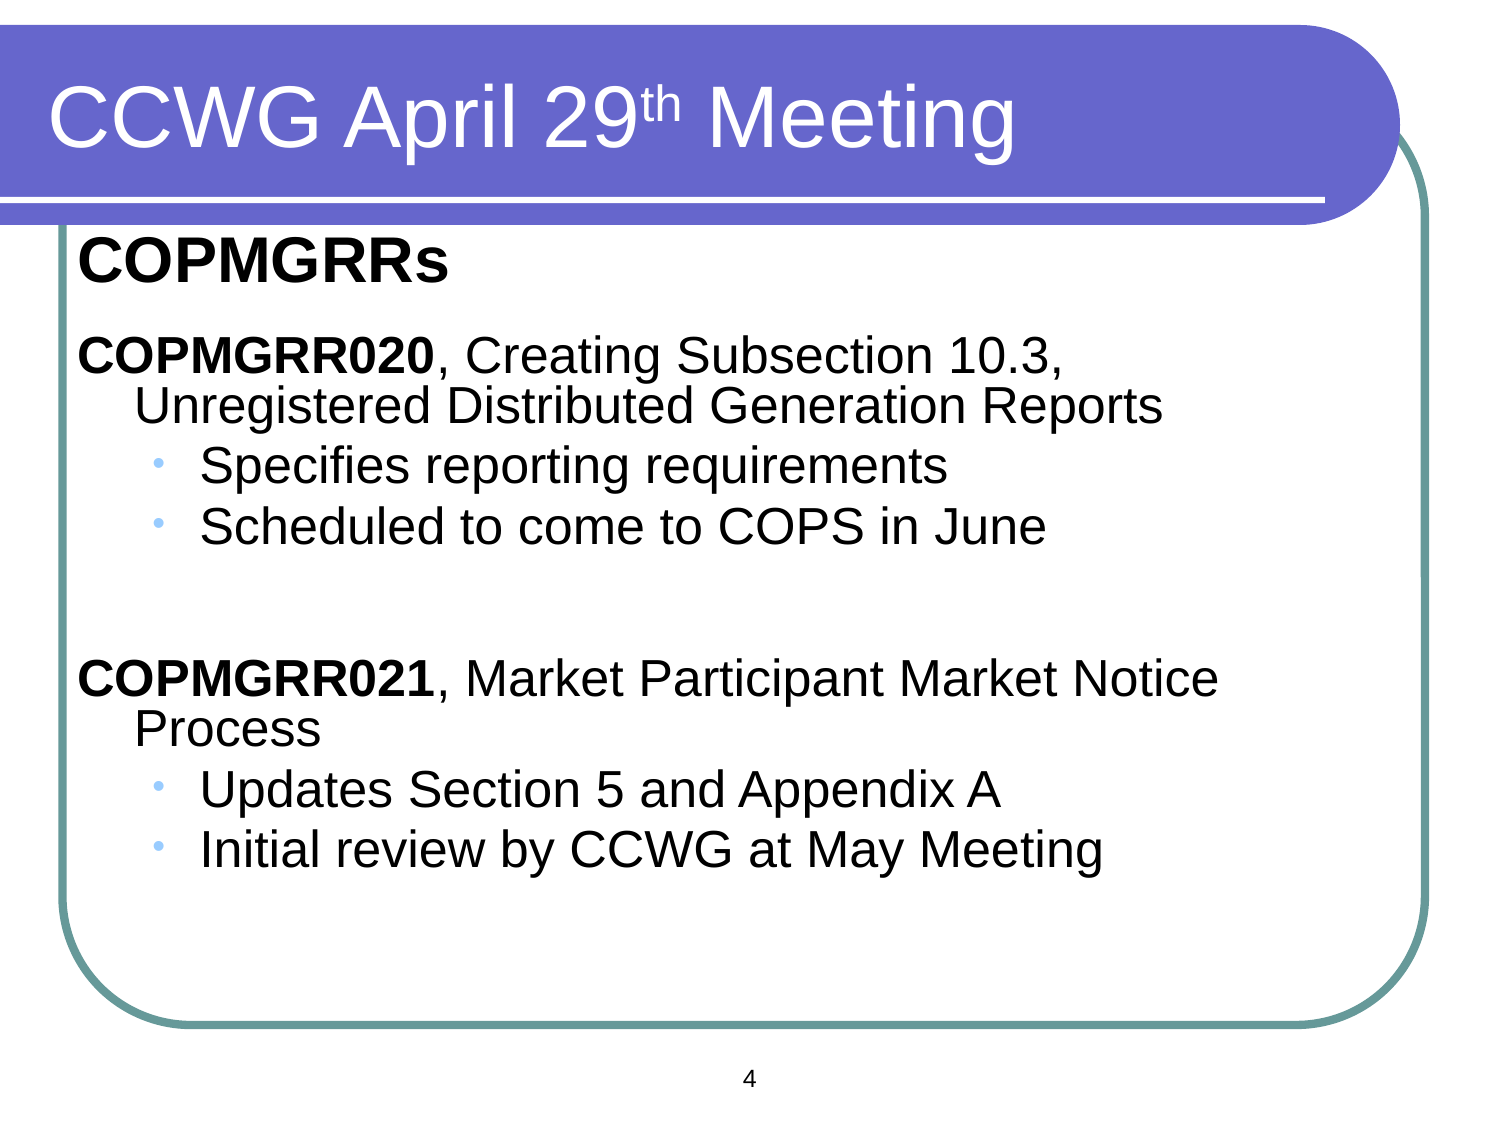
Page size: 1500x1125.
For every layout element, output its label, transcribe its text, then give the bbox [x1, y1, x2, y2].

title CCWG April 29th Meeting [31, 37, 1348, 188]
list COPMGRRs COPMGRR020, Creating Subsection 10.3, Unregistered Distributed Generation Reports Specifies reporting requirements Scheduled to come to COPS in June COPMGRR021, Market Participant Market Notice Process Updates Section 5 and Appendix A Initial review by CCWG at May Meeting [62, 224, 1388, 1076]
footer 4 [512, 1024, 988, 1101]
